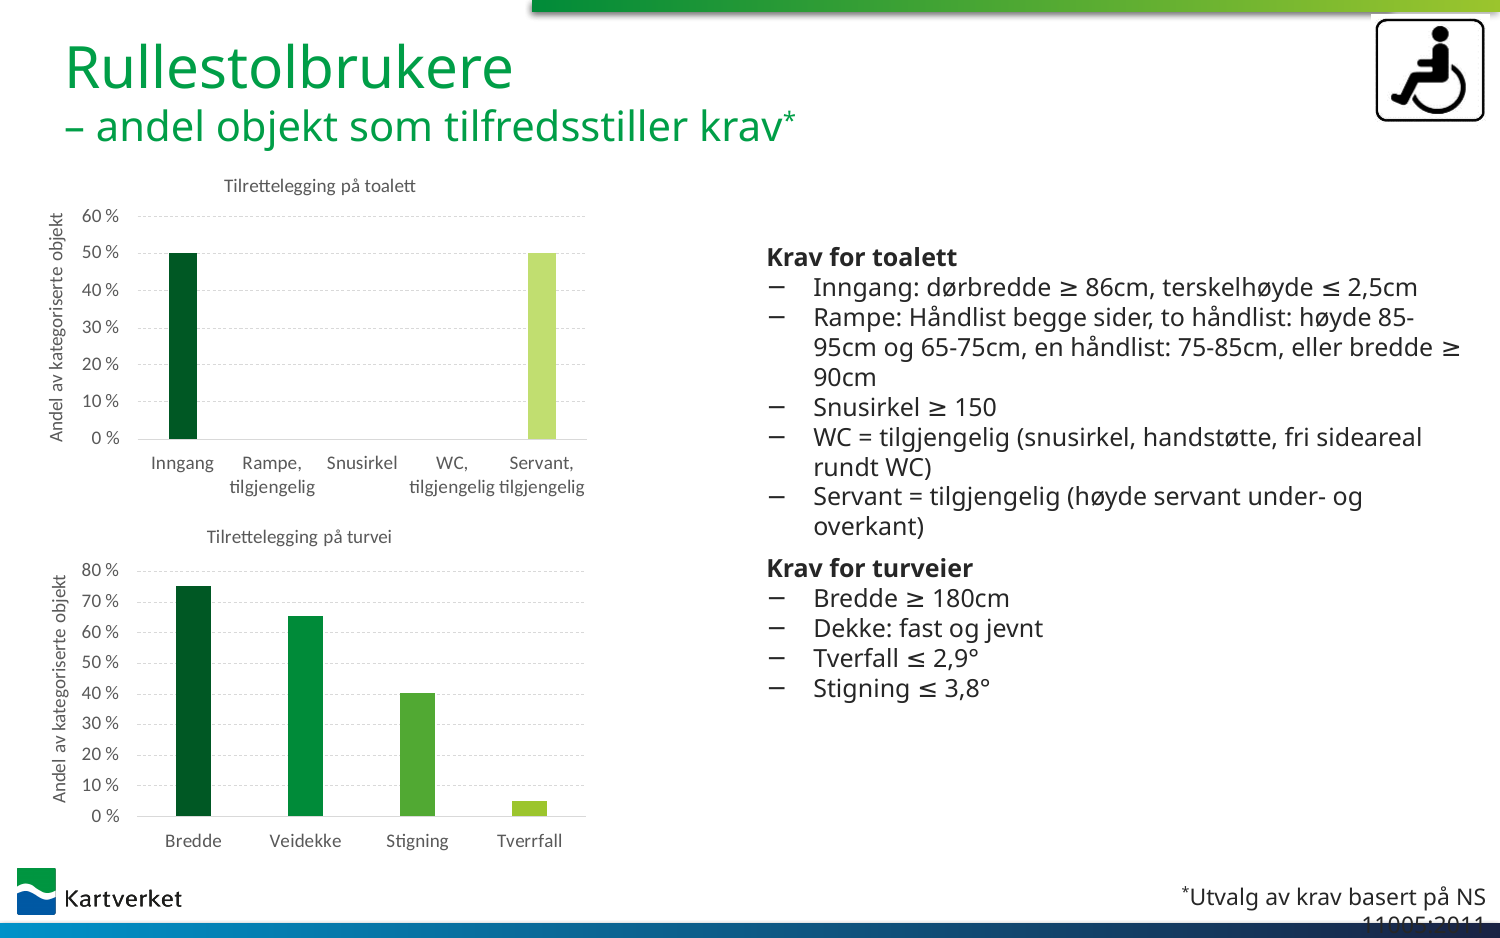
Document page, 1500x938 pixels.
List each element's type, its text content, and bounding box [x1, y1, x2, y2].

picture [1371, 13, 1491, 127]
picture [41, 520, 597, 859]
picture [41, 166, 598, 505]
text_box Rullestolbrukere – andel objekt som tilfredsstiller krav* [49, 14, 1431, 158]
text_box Krav for toalett Inngang: dørbredde ≥ 86cm, terskelhøyde ≤ 2,5cm Rampe: Håndlist begge sider, to håndlist: høyde 85-95cm og 65-75cm, en håndlist: 75-85cm, eller bredde ≥ 90cm Snusirkel ≥ 150 WC = tilgjengelig (snusirkel, handstøtte, fri sideareal rundt WC) Servant = tilgjengelig (høyde servant under- og overkant) [751, 234, 1483, 545]
text_box Krav for turveier Bredde ≥ 180cm Dekke: fast og jevnt Tverfall ≤ 2,9° Stigning ≤ 3,8° [751, 545, 1483, 710]
text_box *Utvalg av krav basert på NS 11005:2011 [1068, 873, 1500, 938]
